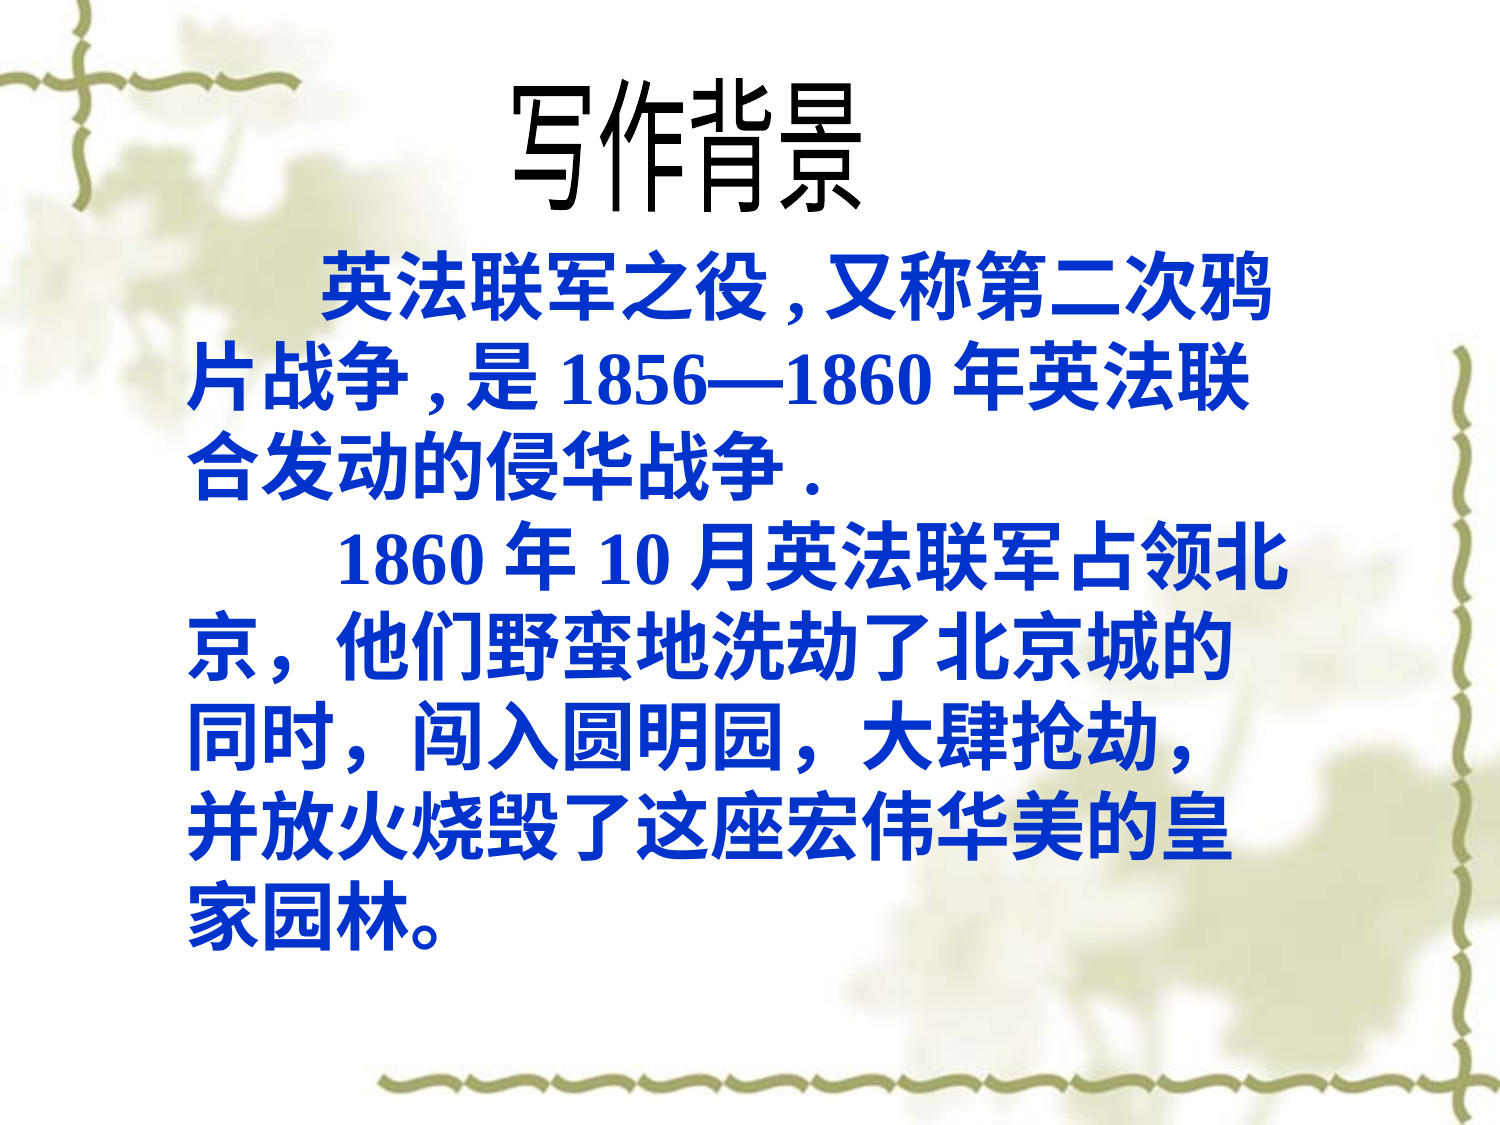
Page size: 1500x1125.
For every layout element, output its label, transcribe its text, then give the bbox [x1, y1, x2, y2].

text_box 英法联军之役,又称第二次鸦片战争,是1856—1860年英法联合发动的侵华战争. 1860年10月英法联军占领北京，他们野蛮地洗劫了北京城的同时，闯入圆明园，大肆抢劫，并放火烧毁了这座宏伟华美的皇家园林。Zxx···k [171, 231, 1317, 1125]
picture [0, 0, 1500, 1125]
